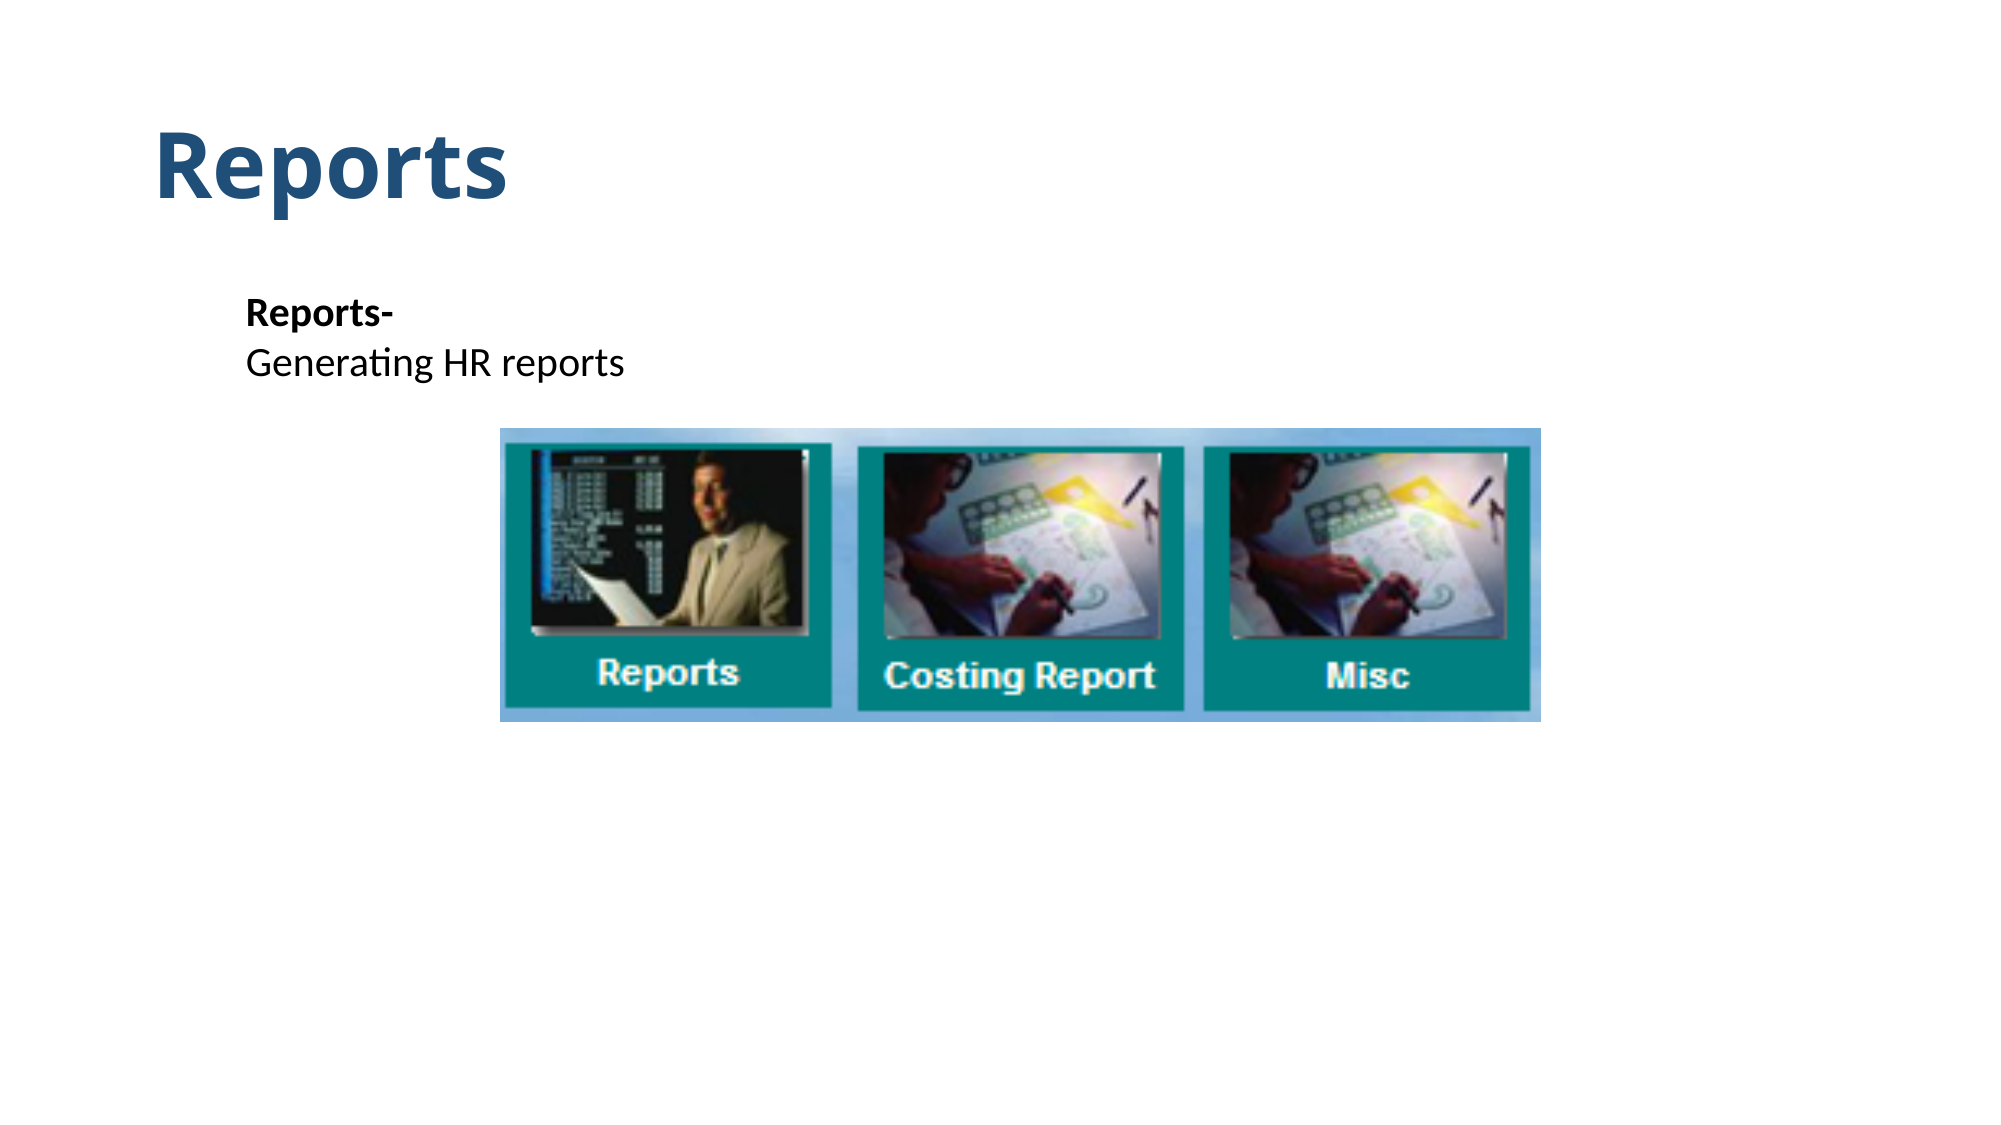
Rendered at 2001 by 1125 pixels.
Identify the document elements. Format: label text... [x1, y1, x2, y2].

title Reports [137, 59, 1863, 278]
text_box Reports- Generating HR reports [231, 277, 640, 393]
picture [500, 428, 1541, 722]
